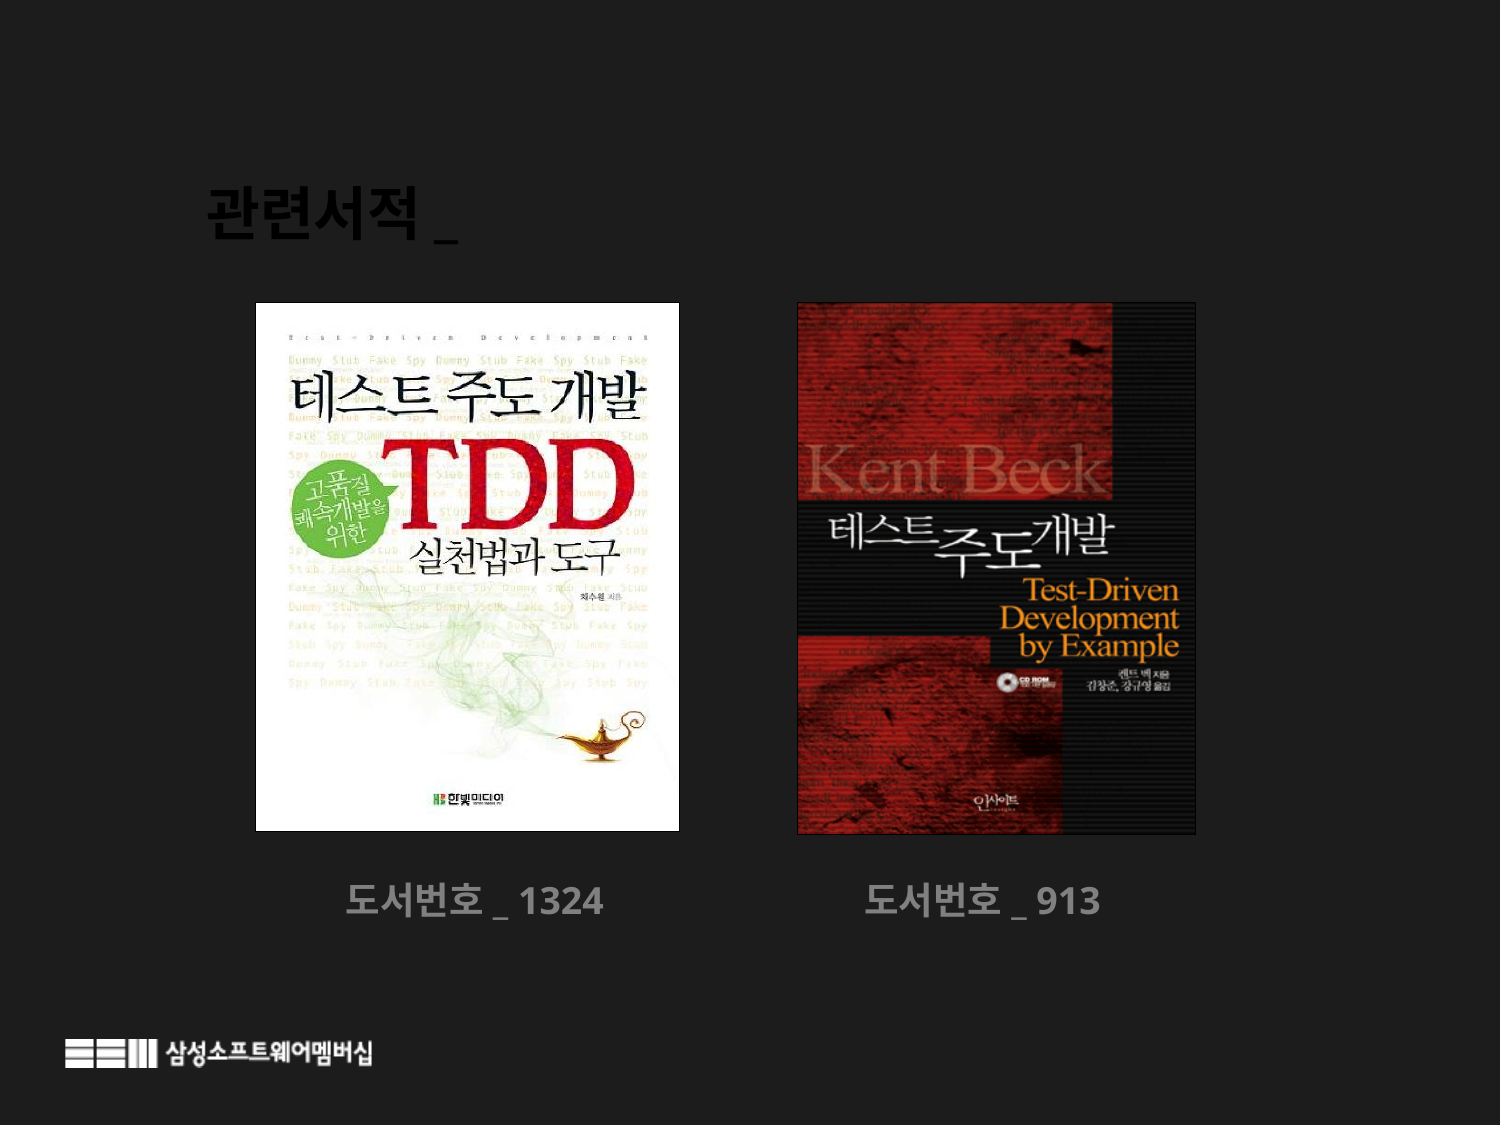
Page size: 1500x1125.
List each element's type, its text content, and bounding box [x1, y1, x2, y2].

text_box 관련서적_ [191, 169, 474, 255]
picture [254, 302, 680, 832]
picture [796, 302, 1197, 835]
text_box 도서번호_ 1324 [331, 869, 620, 930]
picture [64, 1039, 375, 1068]
text_box 도서번호_ 913 [849, 869, 1117, 930]
